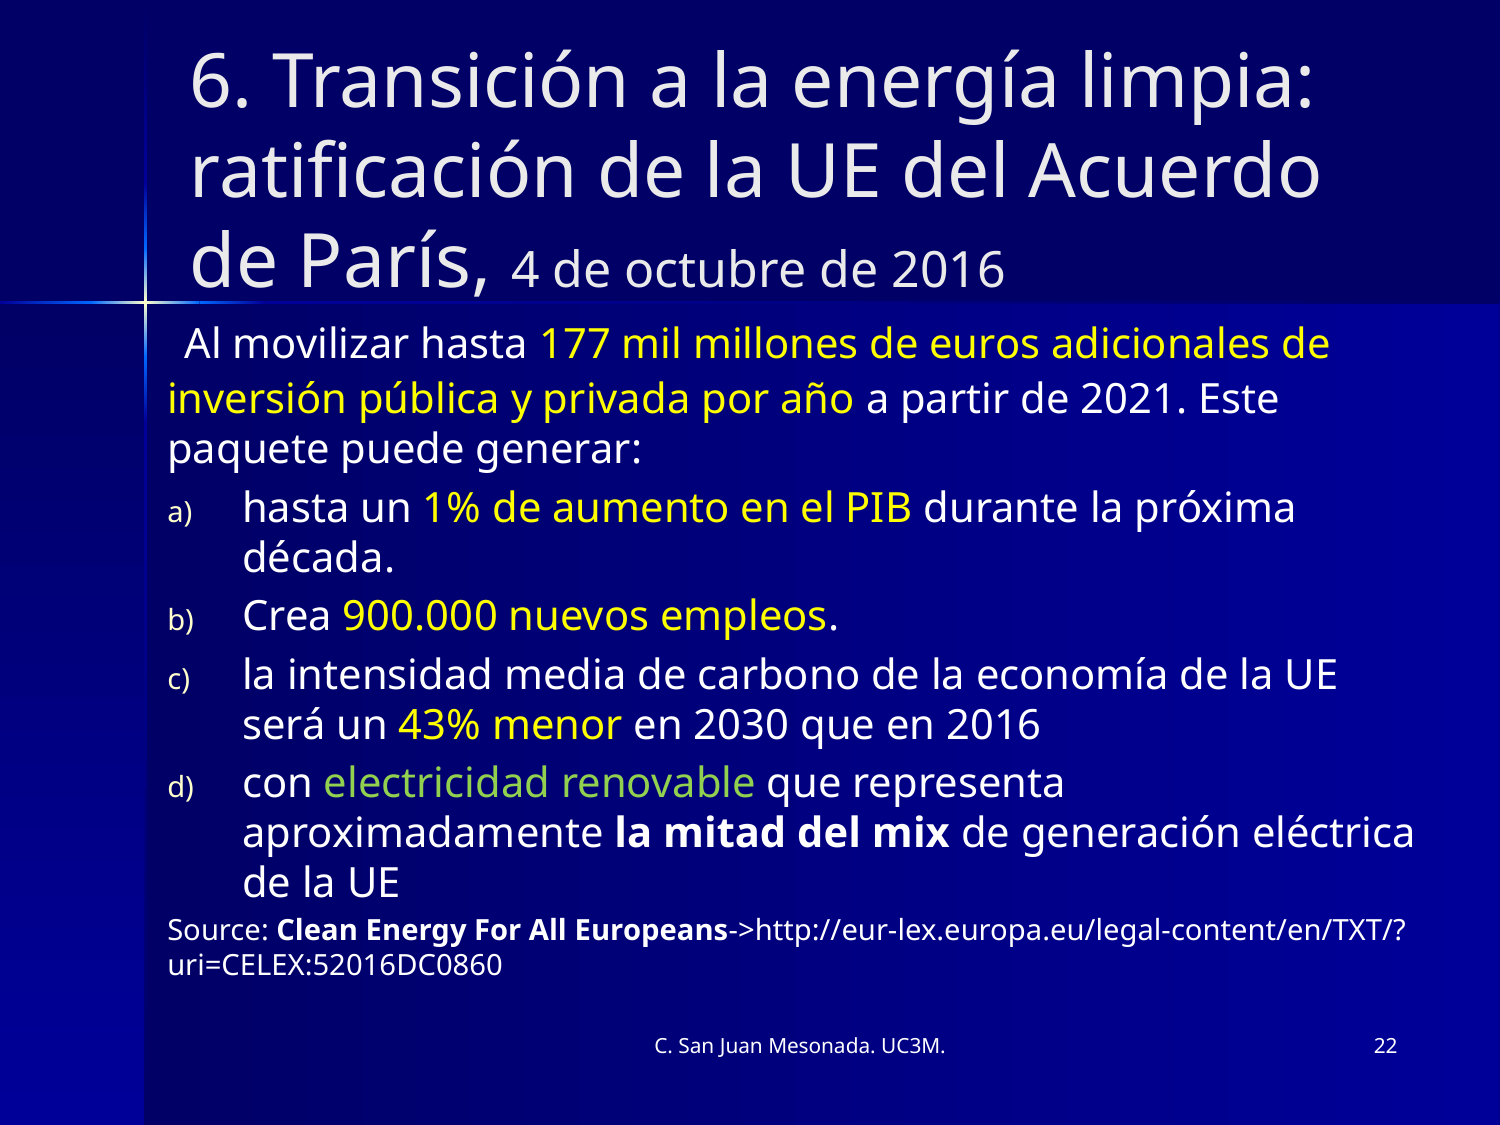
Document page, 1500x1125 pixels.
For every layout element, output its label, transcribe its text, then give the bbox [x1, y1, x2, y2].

title 6. Transición a la energía limpia: ratificación de la UE del Acuerdo de París, 4 de octubre de 2016 [174, 50, 1413, 284]
footer C. San Juan Mesonada. UC3M. [562, 1025, 1038, 1100]
slide_number 22 [1100, 1025, 1413, 1100]
list Al movilizar hasta 177 mil millones de euros adicionales de inversión pública y privada por año a partir de 2021. Este paquete puede generar: hasta un 1% de aumento en el PIB durante la próxima década. Crea 900.000 nuevos empleos. la intensidad media de carbono de la economía de la UE será un 43% menor en 2030 que en 2016 con electricidad renovable que representa aproximadamente la mitad del mix de generación eléctrica de la UE Source: Clean Energy For All Europeans->http://eur-lex.europa.eu/legal-content/en/TXT/?uri=CELEX:52016DC0860 [152, 284, 1448, 960]
